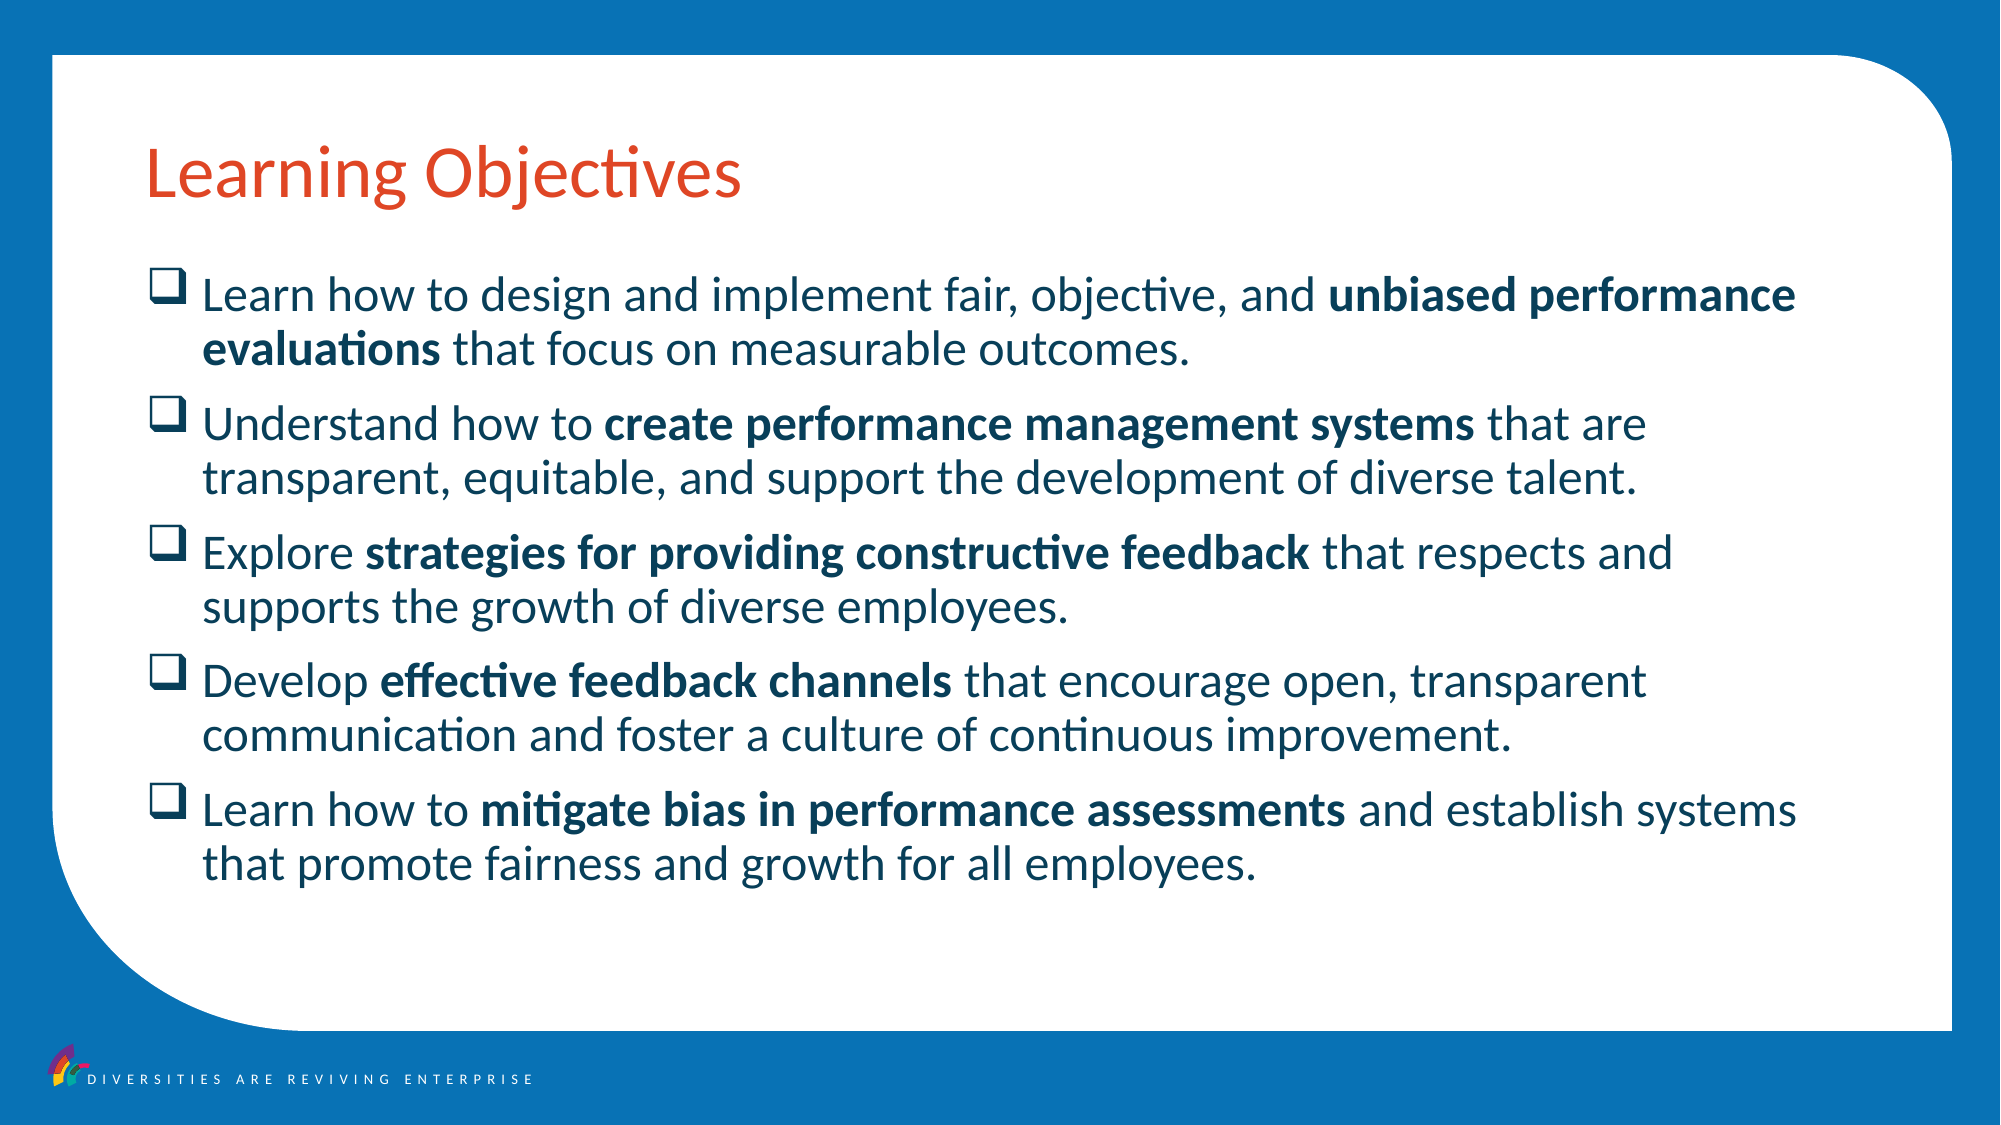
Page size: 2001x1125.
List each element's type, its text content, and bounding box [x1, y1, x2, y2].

list Learning Objectives [130, 124, 1869, 257]
list Learn how to design and implement fair, objective, and unbiased performance evaluations that focus on measurable outcomes. Understand how to create performance management systems that are transparent, equitable, and support the development of diverse talent. Explore strategies for providing constructive feedback that respects and supports the growth of diverse employees. Develop effective feedback channels that encourage open, transparent communication and foster a culture of continuous improvement. Learn how to mitigate bias in performance assessments and establish systems that promote fairness and growth for all employees. [130, 260, 1869, 893]
